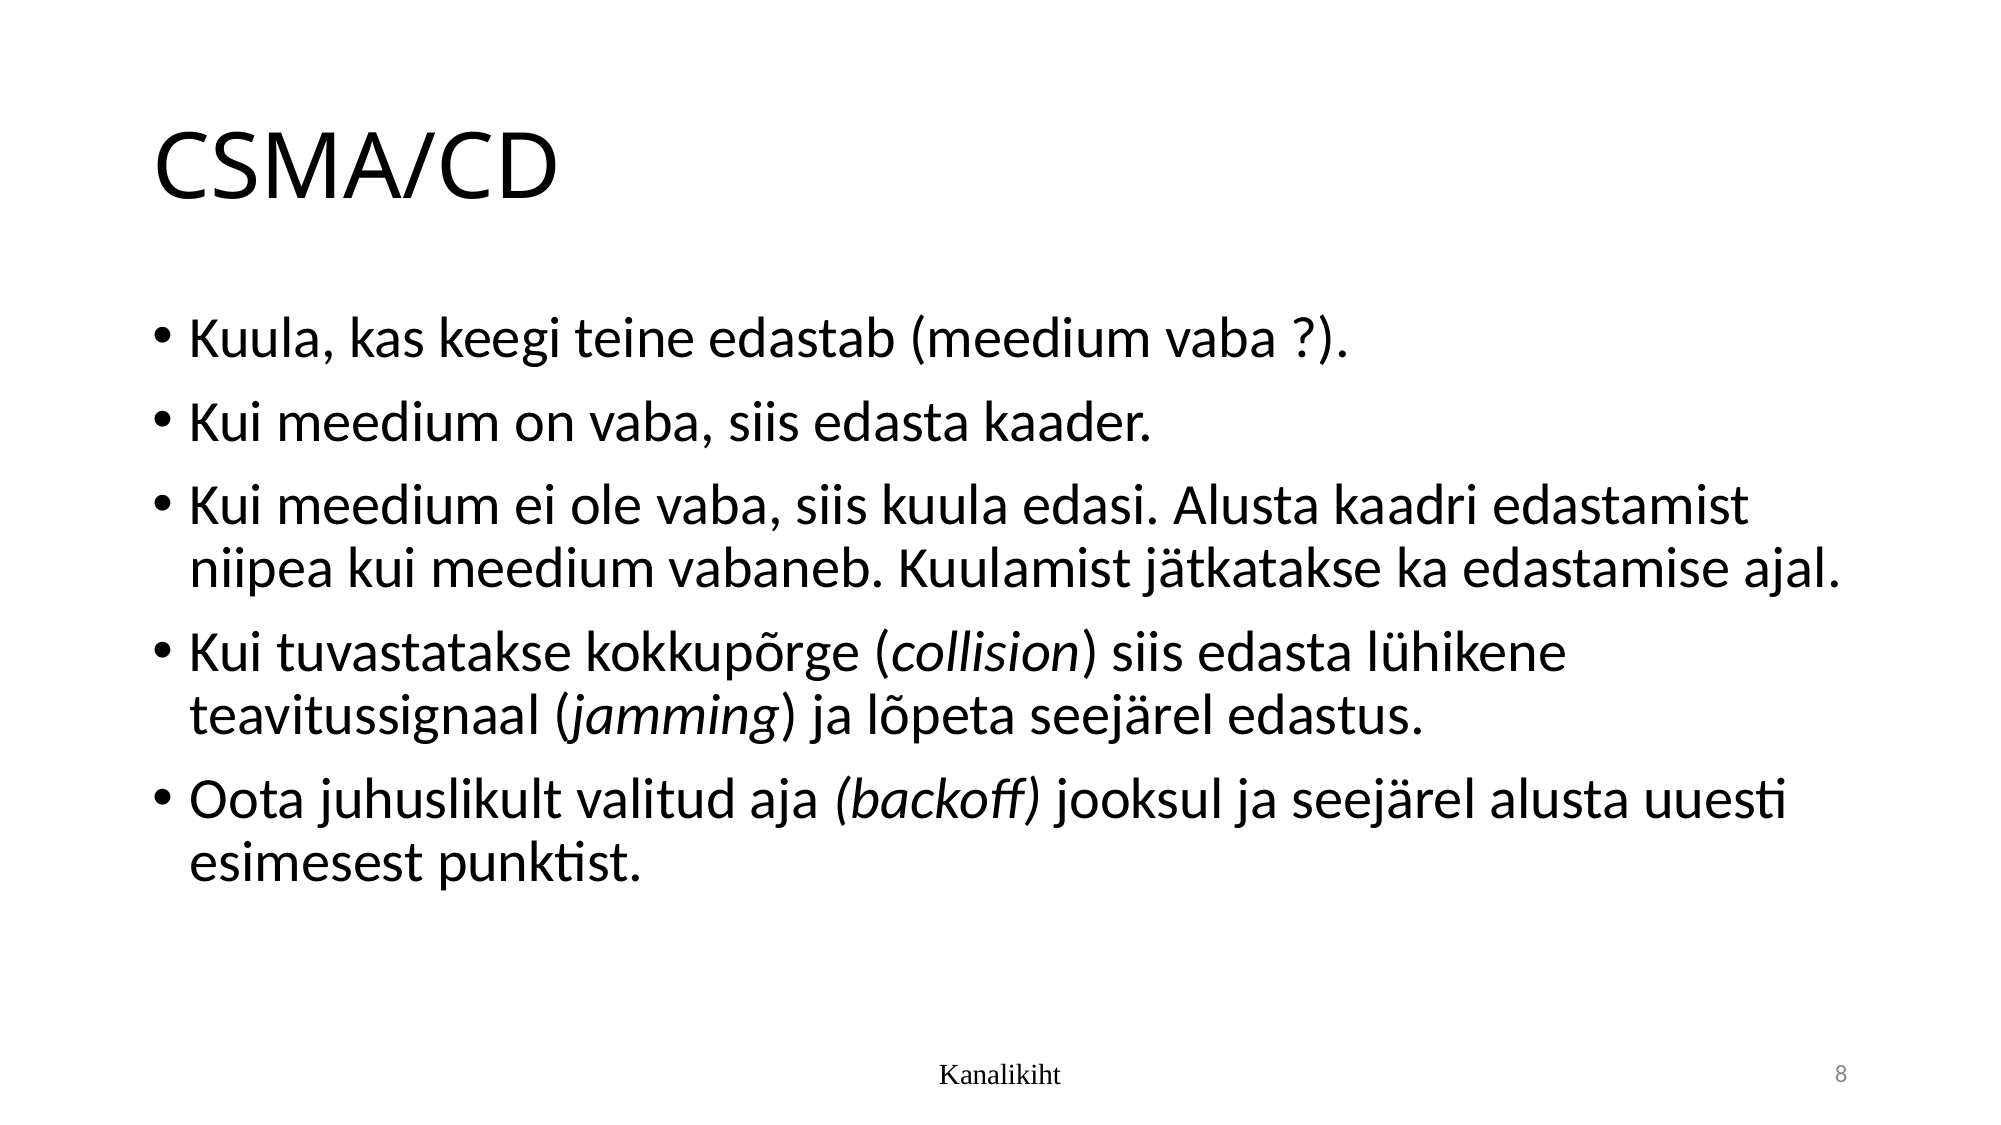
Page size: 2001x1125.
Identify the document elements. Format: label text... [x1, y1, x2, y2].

list Kuula, kas keegi teine edastab (meedium vaba ?). Kui meedium on vaba, siis edasta kaader. Kui meedium ei ole vaba, siis kuula edasi. Alusta kaadri edastamist niipea kui meedium vabaneb. Kuulamist jätkatakse ka edastamise ajal. Kui tuvastatakse kokkupõrge (collision) siis edasta lühikene teavitussignaal (jamming) ja lõpeta seejärel edastus. Oota juhuslikult valitud aja (backoff) jooksul ja seejärel alusta uuesti esimesest punktist. [137, 299, 1863, 1014]
slide_number 8 [1412, 1042, 1863, 1103]
title CSMA/CD [137, 59, 1863, 278]
footer Kanalikiht [662, 1042, 1338, 1103]
